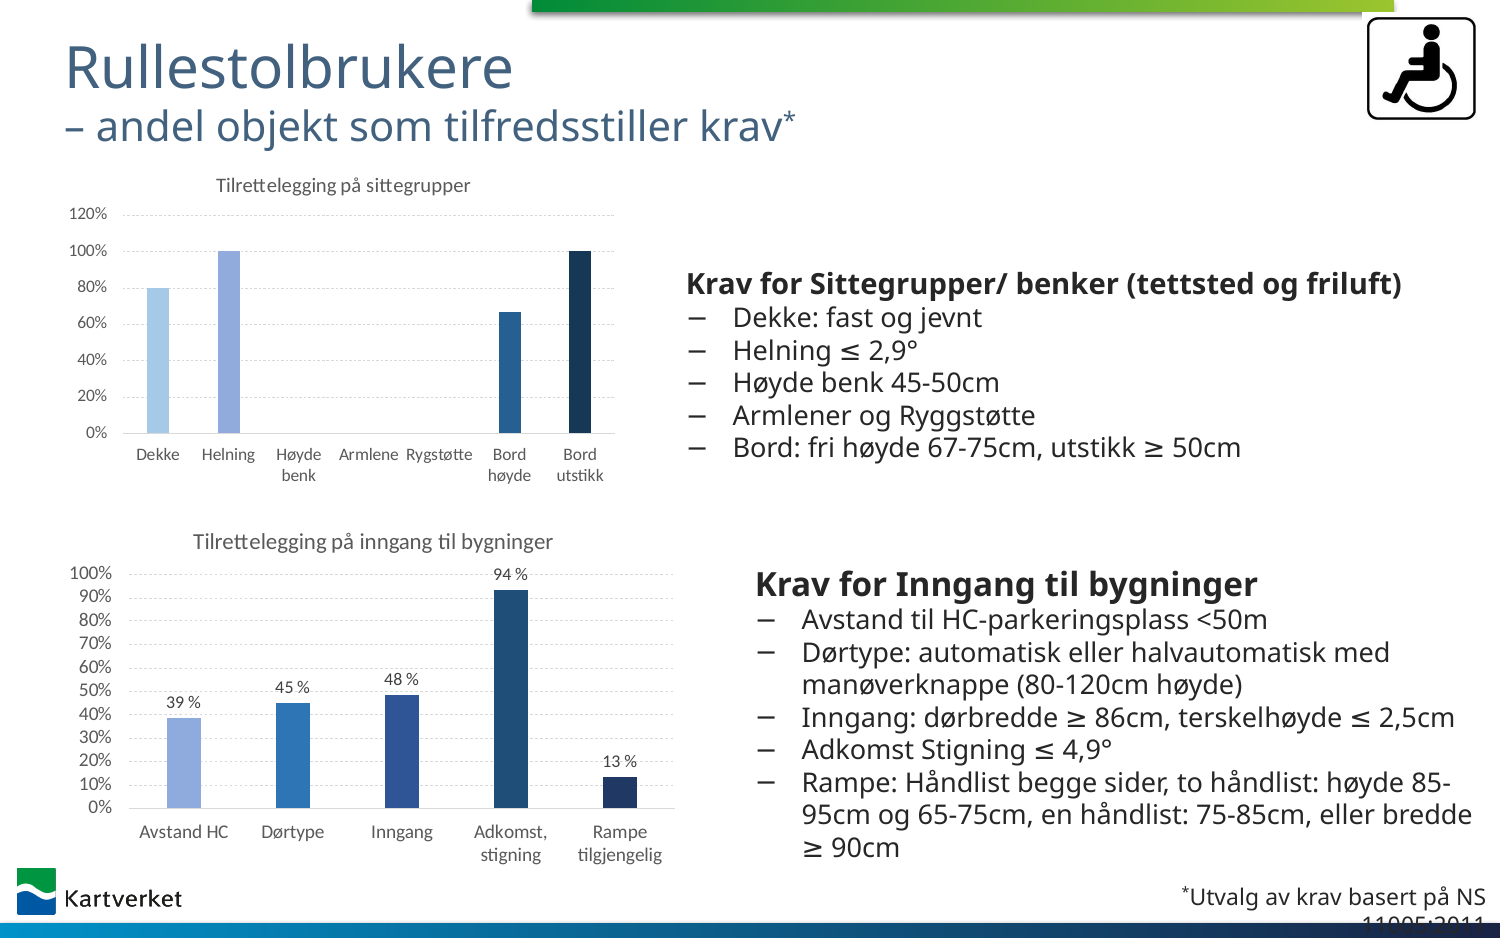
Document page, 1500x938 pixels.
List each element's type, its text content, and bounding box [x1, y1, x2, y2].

text_box Krav for Sittegrupper/ benker (tettsted og friluft) Dekke: fast og jevnt Helning ≤ 2,9° Høyde benk 45-50cm Armlener og Ryggstøtte Bord: fri høyde 67-75cm, utstikk ≥ 50cm [670, 258, 1418, 471]
picture [1362, 12, 1481, 126]
text_box Krav for Inngang til bygninger Avstand til HC-parkeringsplass <50m Dørtype: automatisk eller halvautomatisk med manøverknappe (80-120cm høyde) Inngang: dørbredde ≥ 86cm, terskelhøyde ≤ 2,5cm Adkomst Stigning ≤ 4,9° Rampe: Håndlist begge sider, to håndlist: høyde 85-95cm og 65-75cm, en håndlist: 75-85cm, eller bredde ≥ 90cm [740, 555, 1491, 870]
text_box Rullestolbrukere – andel objekt som tilfredsstiller krav* [49, 25, 1431, 158]
picture [62, 520, 685, 874]
picture [62, 166, 625, 492]
text_box *Utvalg av krav basert på NS 11005:2011 [1068, 873, 1500, 938]
